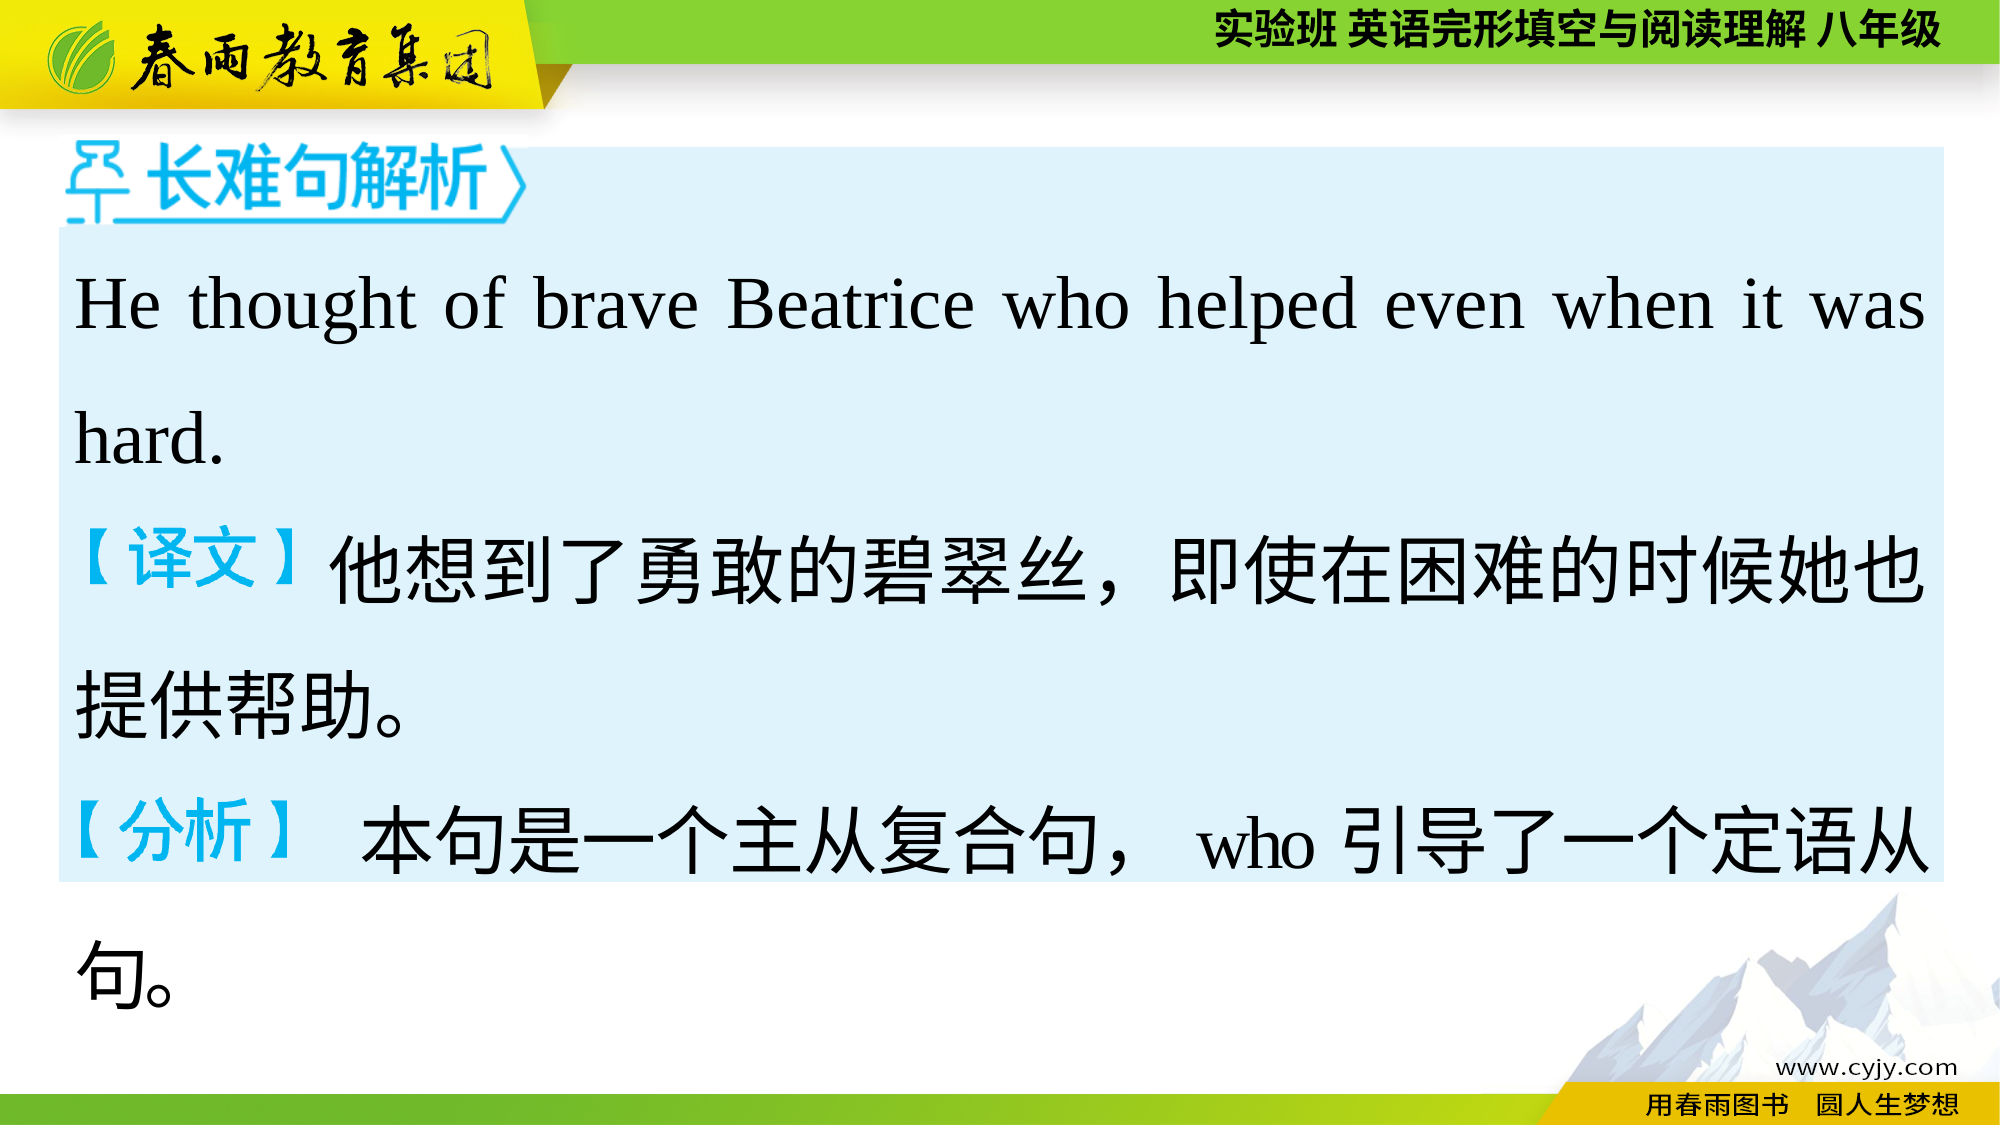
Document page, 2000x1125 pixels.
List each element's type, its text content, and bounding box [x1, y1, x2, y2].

picture [0, 0, 2000, 1125]
list He thought of brave Beatrice who helped even when it was hard. 他想到了勇敢的碧翠丝，即使在困难的时候她也提供帮助。 本句是一个主从复合句，who引导了一个定语从句。 [59, 893, 1944, 898]
